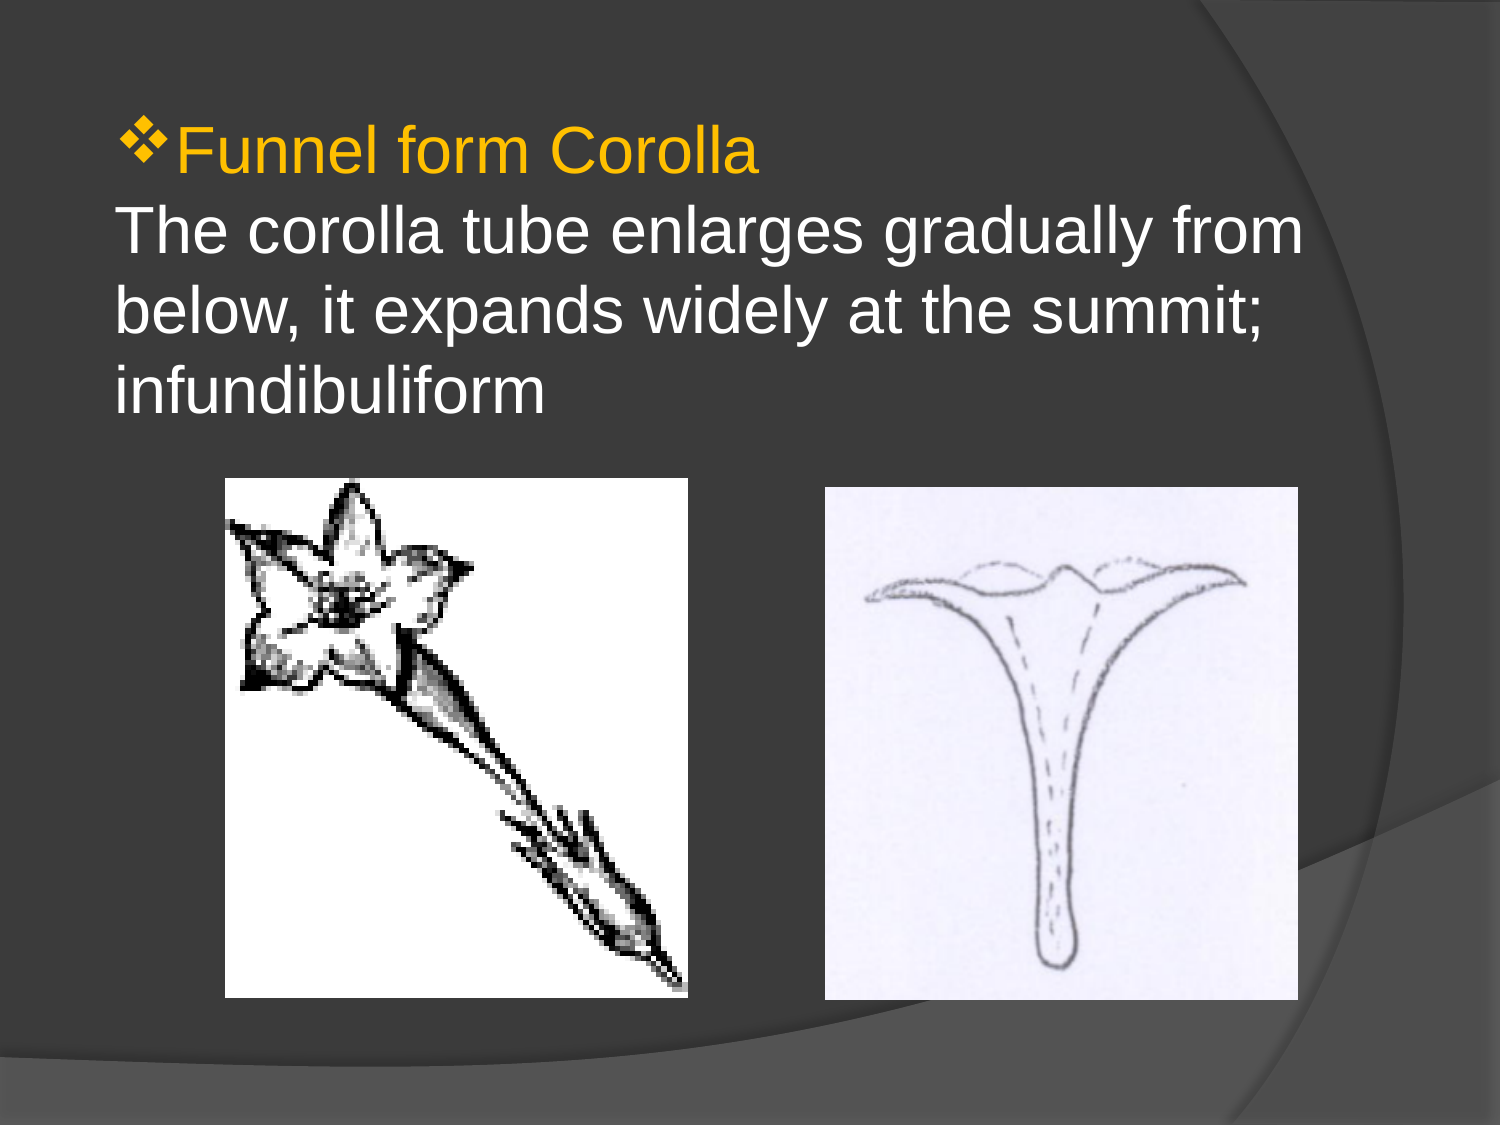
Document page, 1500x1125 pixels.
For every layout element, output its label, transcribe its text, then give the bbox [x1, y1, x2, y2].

picture [224, 477, 688, 998]
text_box Funnel form Corolla The corolla tube enlarges gradually from below, it expands widely at the summit; infundibuliform [99, 99, 1438, 435]
picture [824, 487, 1298, 1001]
